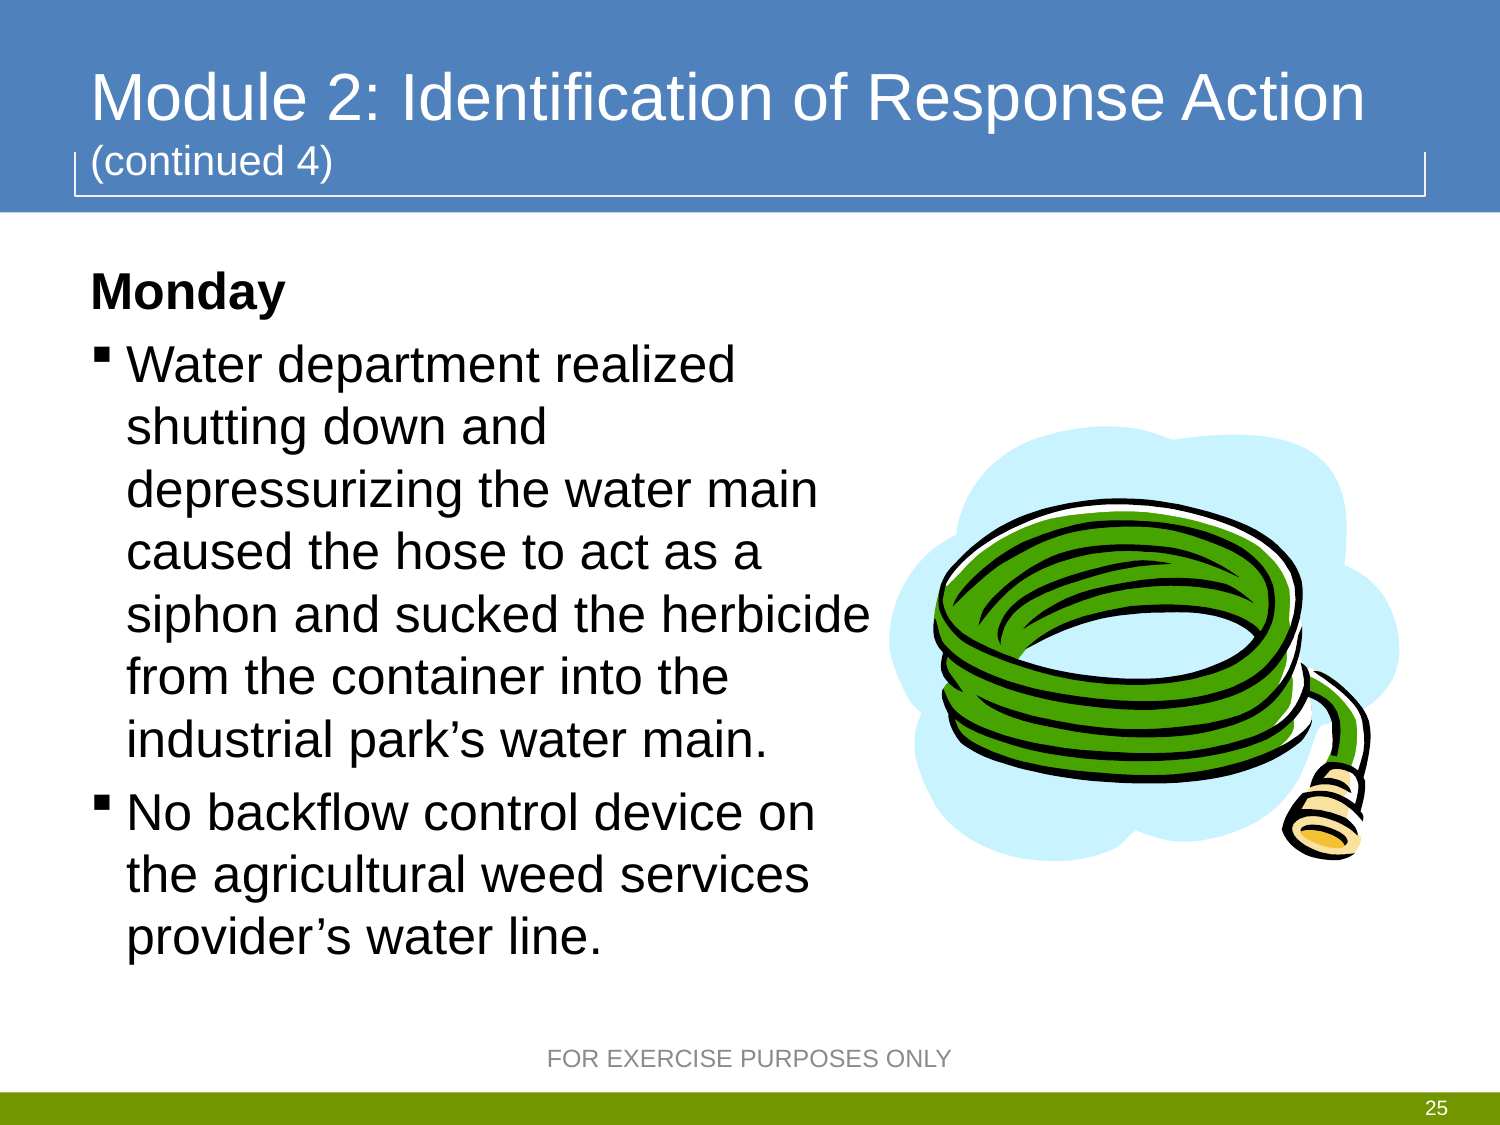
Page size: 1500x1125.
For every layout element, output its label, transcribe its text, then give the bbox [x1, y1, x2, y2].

footer FOR EXERCISE PURPOSES ONLY [512, 1042, 988, 1103]
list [888, 424, 1401, 863]
list Monday Water department realized shutting down and depressurizing the water main caused the hose to act as a siphon and sucked the herbicide from the container into the industrial park’s water main. No backflow control device on the agricultural weed services provider’s water line. [74, 249, 901, 1013]
title Module 2: Identification of Response Action (continued 4) [74, 24, 1426, 213]
